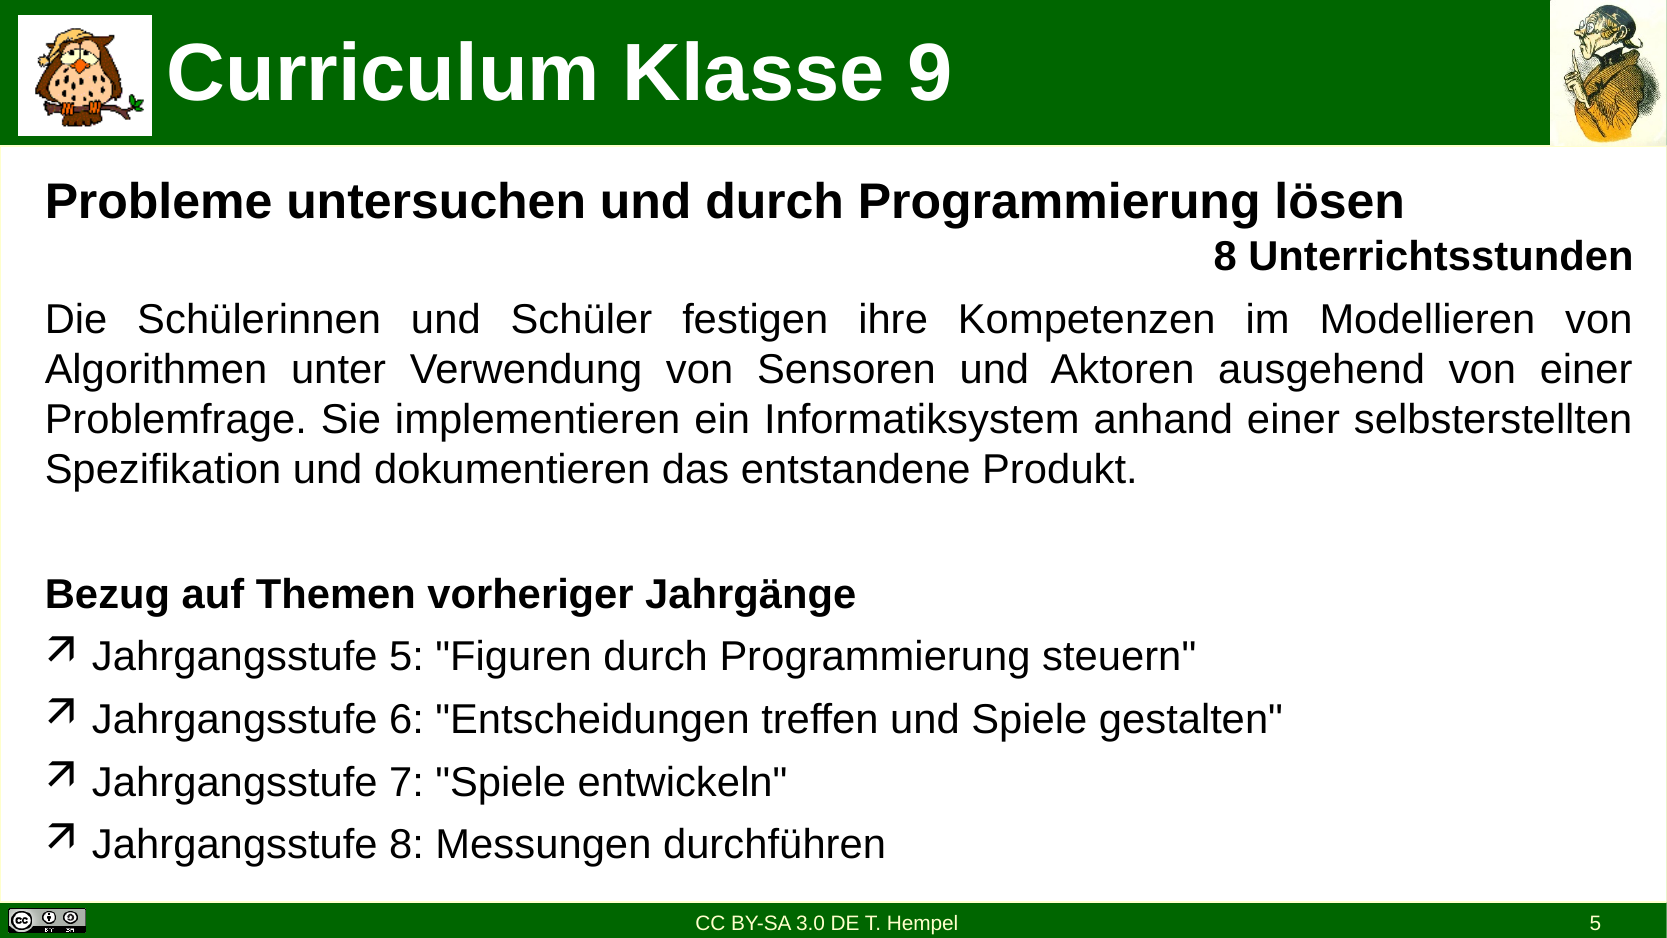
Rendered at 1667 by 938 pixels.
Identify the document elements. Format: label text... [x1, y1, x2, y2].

title Curriculum Klasse 9 [151, 17, 1531, 125]
picture [18, 15, 152, 136]
picture [8, 908, 86, 933]
slide_number 5 [1227, 901, 1616, 927]
text_box Probleme untersuchen und durch Programmierung lösen 8 Unterrichtsstunden Die Schülerinnen und Schüler festigen ihre Kompetenzen im Modellieren von Algorithmen unter Verwendung von Sensoren und Aktoren ausgehend von einer Problemfrage. Sie implementieren ein Informatiksystem anhand einer selbsterstellten Spezifikation und dokumentieren das entstandene Produkt. Bezug auf Themen vorheriger Jahrgänge Jahrgangsstufe 5: "Figuren durch Programmierung steuern" Jahrgangsstufe 6: "Entscheidungen treffen und Spiele gestalten" Jahrgangsstufe 7: "Spiele entwickeln" Jahrgangsstufe 8: Messungen durchführen [30, 161, 1649, 875]
footer CC BY-SA 3.0 DE T. Hempel [465, 901, 1188, 927]
picture [1550, 0, 1667, 146]
